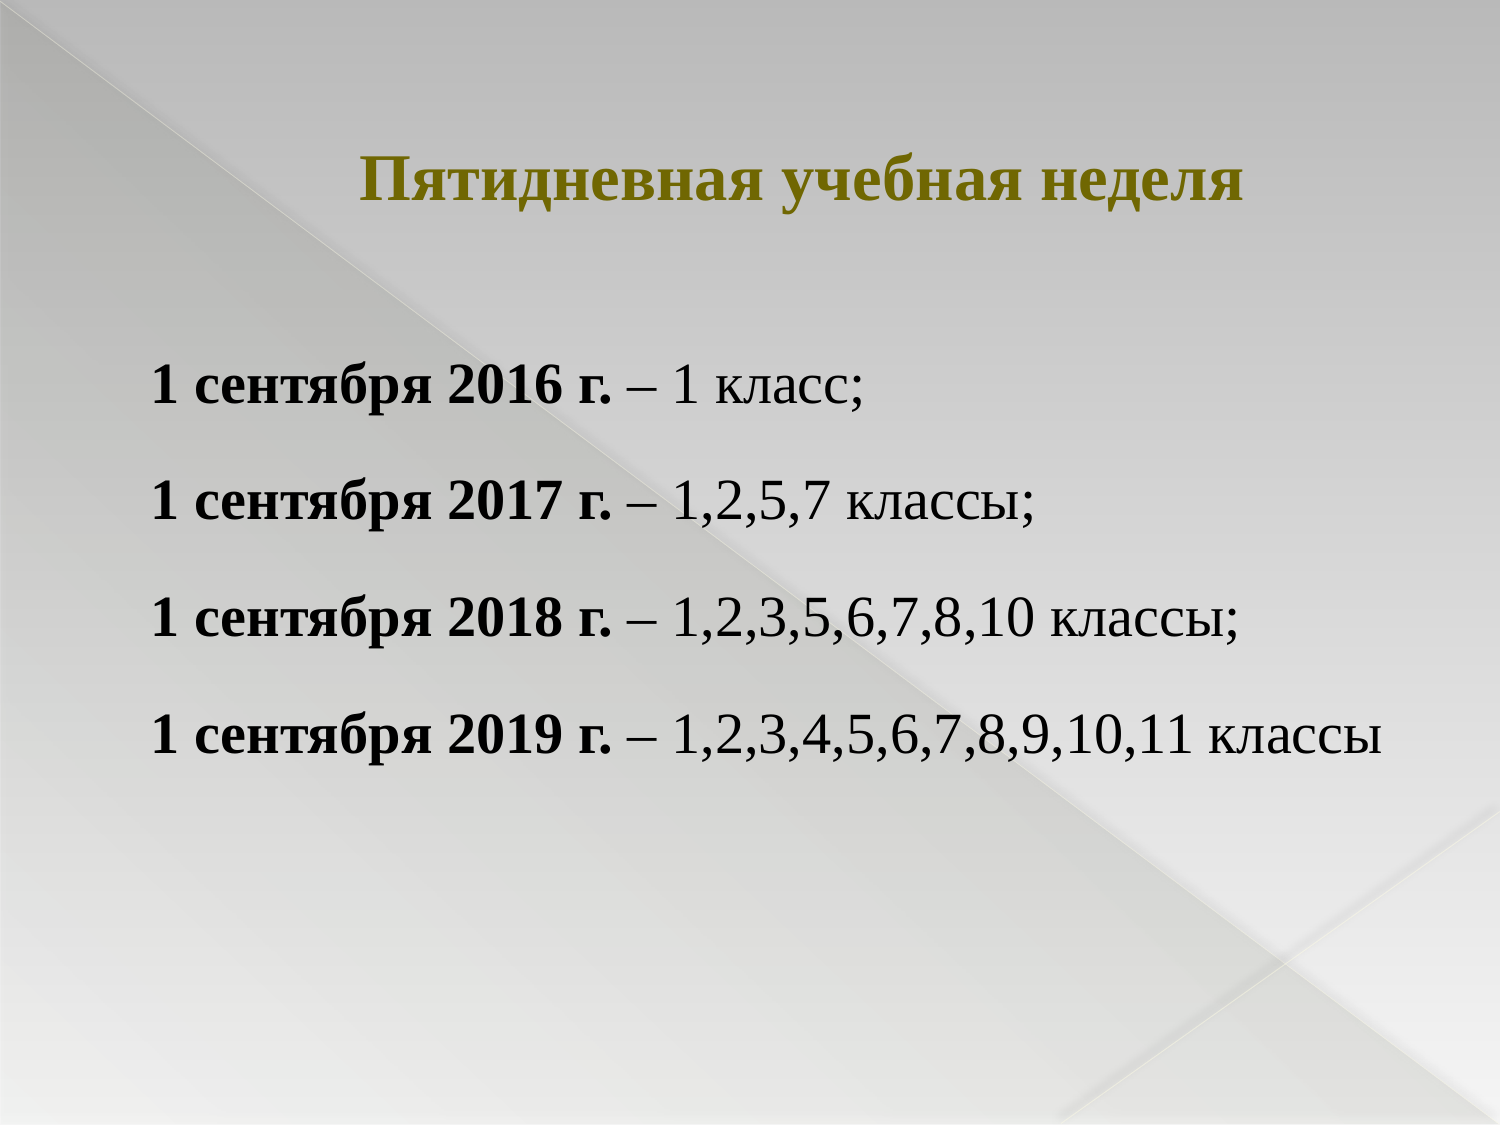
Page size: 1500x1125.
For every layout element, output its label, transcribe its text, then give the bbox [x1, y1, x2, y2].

list 1 сентября 2016 г. – 1 класс; 1 сентября 2017 г. – 1,2,5,7 классы; 1 сентября 2018 г. – 1,2,3,5,6,7,8,10 классы; 1 сентября 2019 г. – 1,2,3,4,5,6,7,8,9,10,11 классы [135, 302, 1424, 941]
title Пятидневная учебная неделя [206, 113, 1320, 234]
